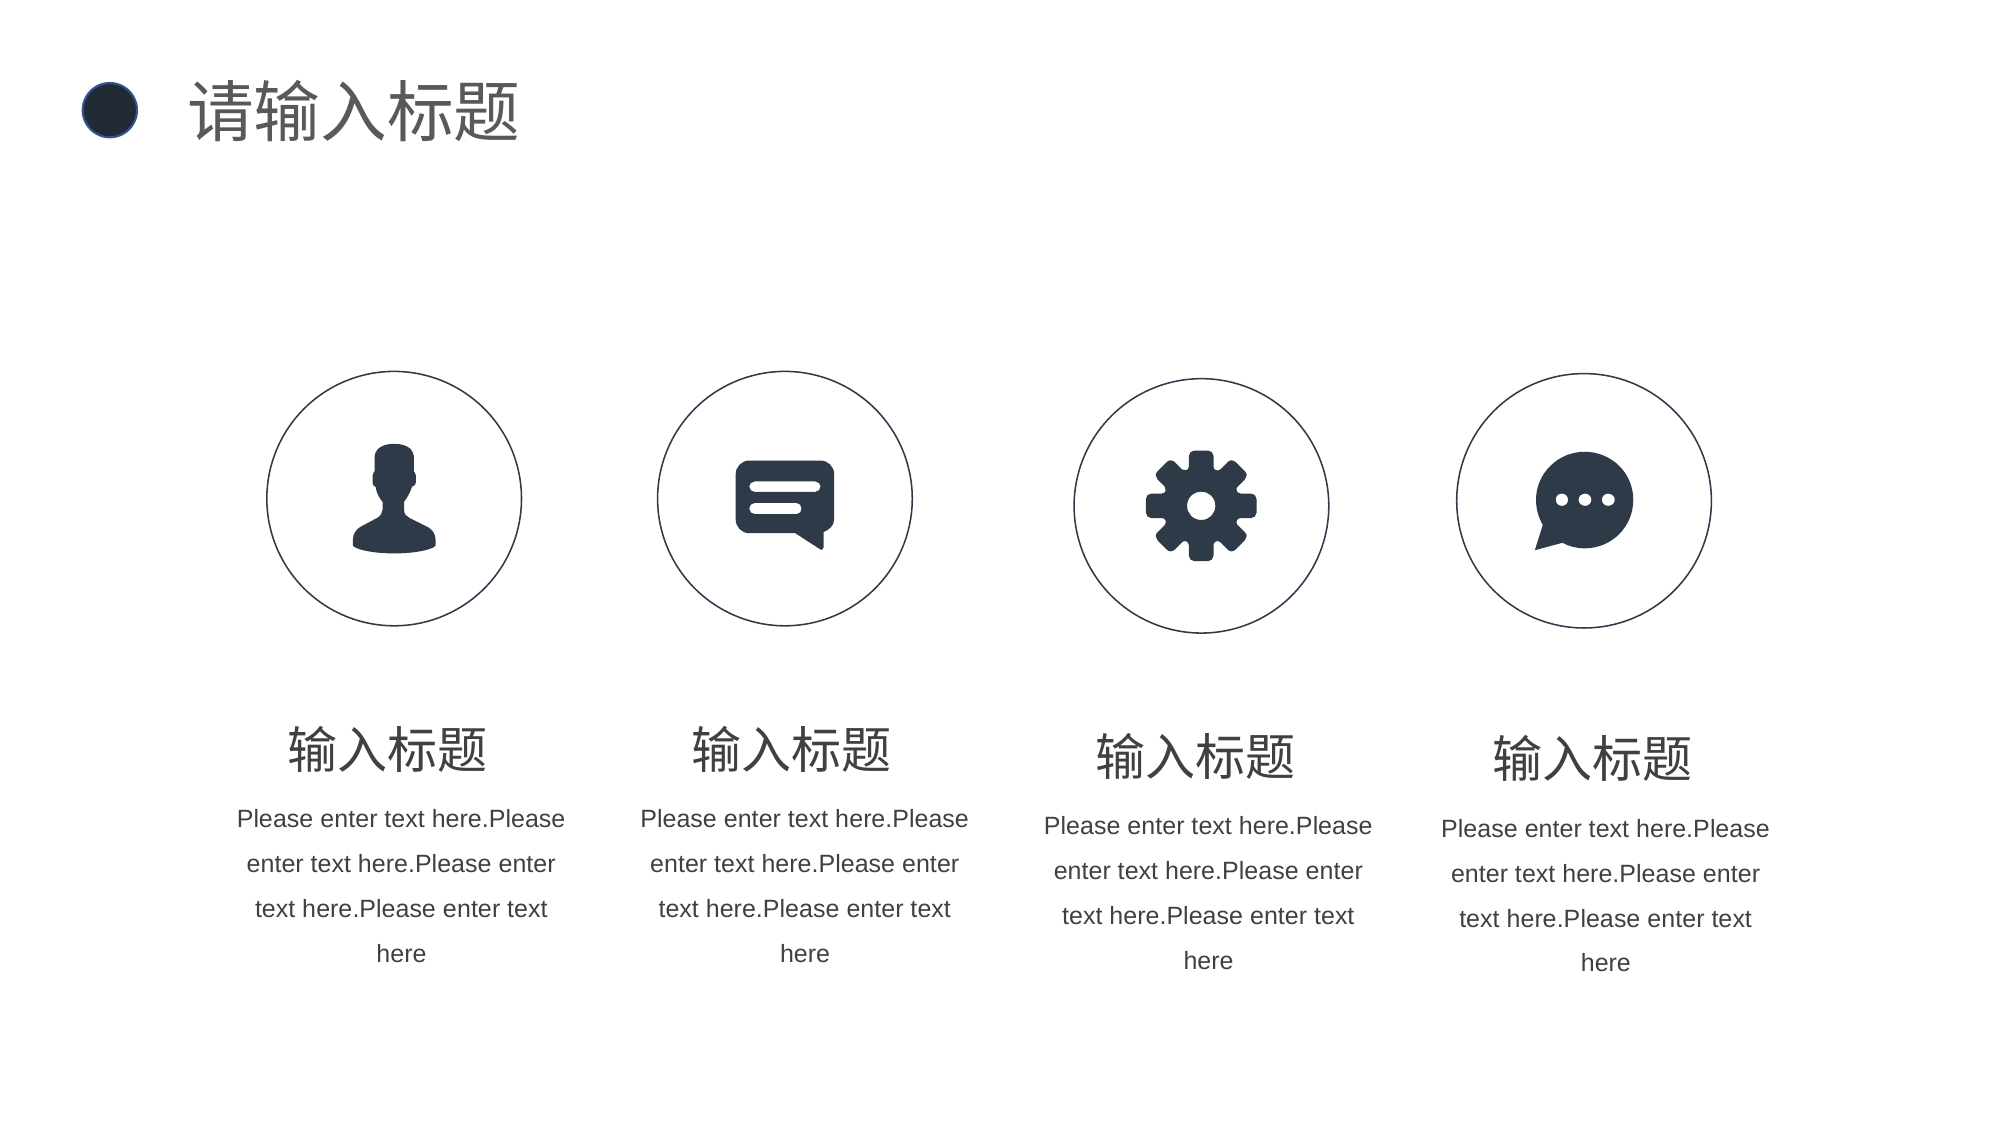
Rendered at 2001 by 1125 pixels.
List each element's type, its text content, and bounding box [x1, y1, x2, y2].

text_box Please enter text here.Please enter text here.Please enter text here.Please enter text here [1026, 787, 1391, 982]
text_box 输入标题 [1424, 720, 1761, 796]
text_box [1534, 451, 1634, 551]
text_box 输入标题 [623, 710, 960, 786]
text_box Please enter text here.Please enter text here.Please enter text here.Please enter text here [219, 780, 584, 975]
text_box 输入标题 [1026, 718, 1364, 793]
text_box 请输入标题 [172, 62, 536, 157]
text_box [735, 460, 835, 550]
text_box [657, 371, 913, 626]
text_box [266, 371, 522, 626]
text_box 输入标题 [219, 710, 557, 786]
text_box [81, 81, 139, 139]
text_box Please enter text here.Please enter text here.Please enter text here.Please enter text here [1424, 789, 1788, 985]
text_box [1074, 378, 1329, 634]
text_box [352, 443, 436, 554]
text_box Please enter text here.Please enter text here.Please enter text here.Please enter text here [623, 780, 988, 975]
text_box [1145, 450, 1257, 562]
text_box [1456, 373, 1712, 628]
